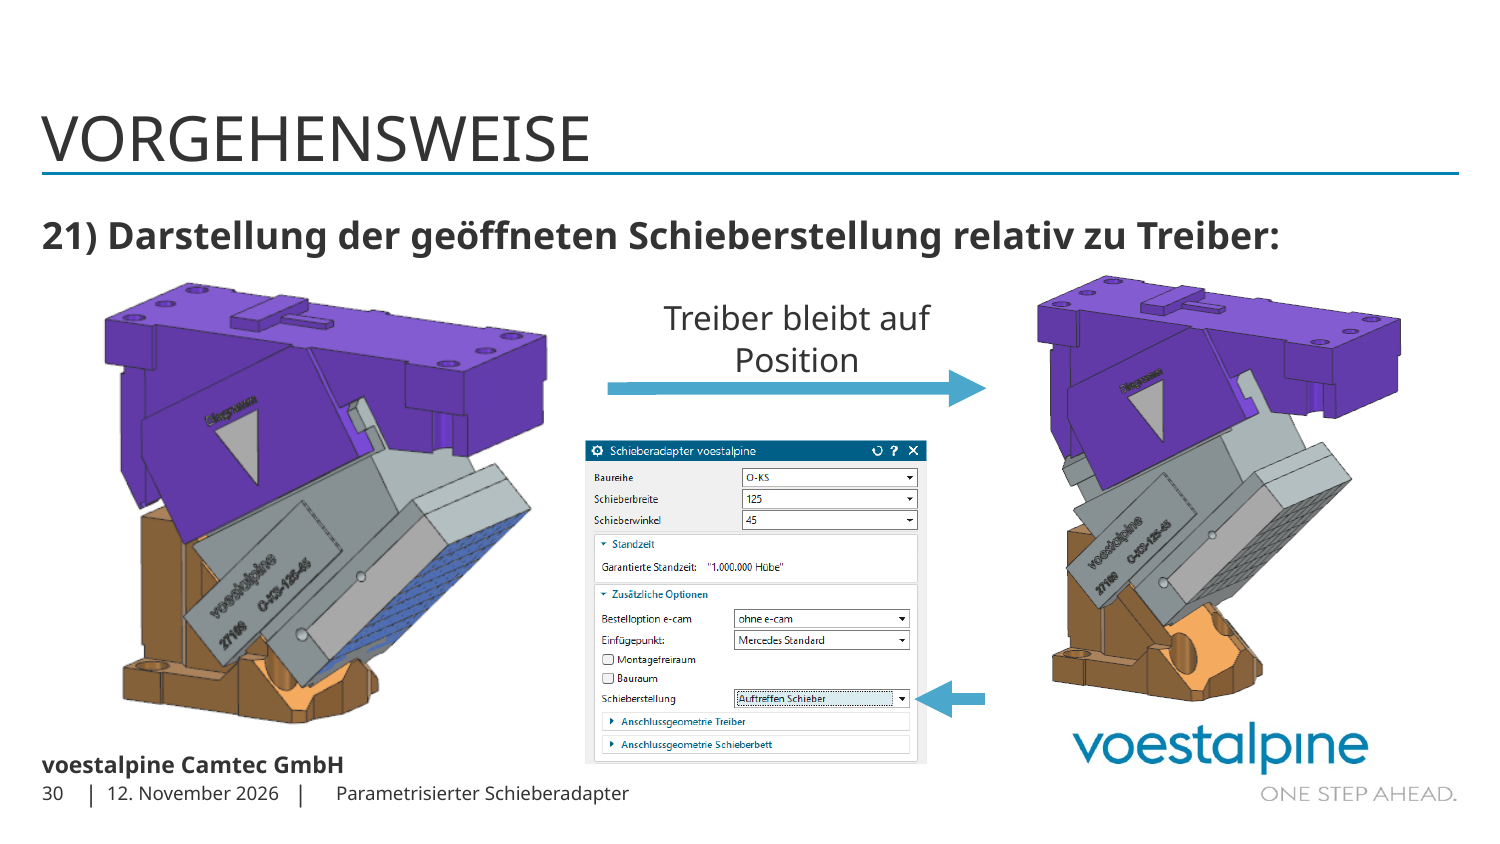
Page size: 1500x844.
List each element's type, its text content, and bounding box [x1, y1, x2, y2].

slide_number 11. März 2025 [89, 772, 297, 818]
footer Parametrisierter Schieberadapter [321, 772, 1005, 818]
title VORGEHENSWEISE [41, 28, 1459, 175]
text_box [607, 294, 987, 389]
picture [580, 435, 927, 765]
list 21) Darstellung der geöffneten Schieberstellung relativ zu Treiber: [41, 209, 1459, 709]
slide_number 30 [41, 772, 89, 818]
picture [727, 447, 735, 456]
picture [1033, 255, 1500, 844]
picture [88, 266, 561, 745]
